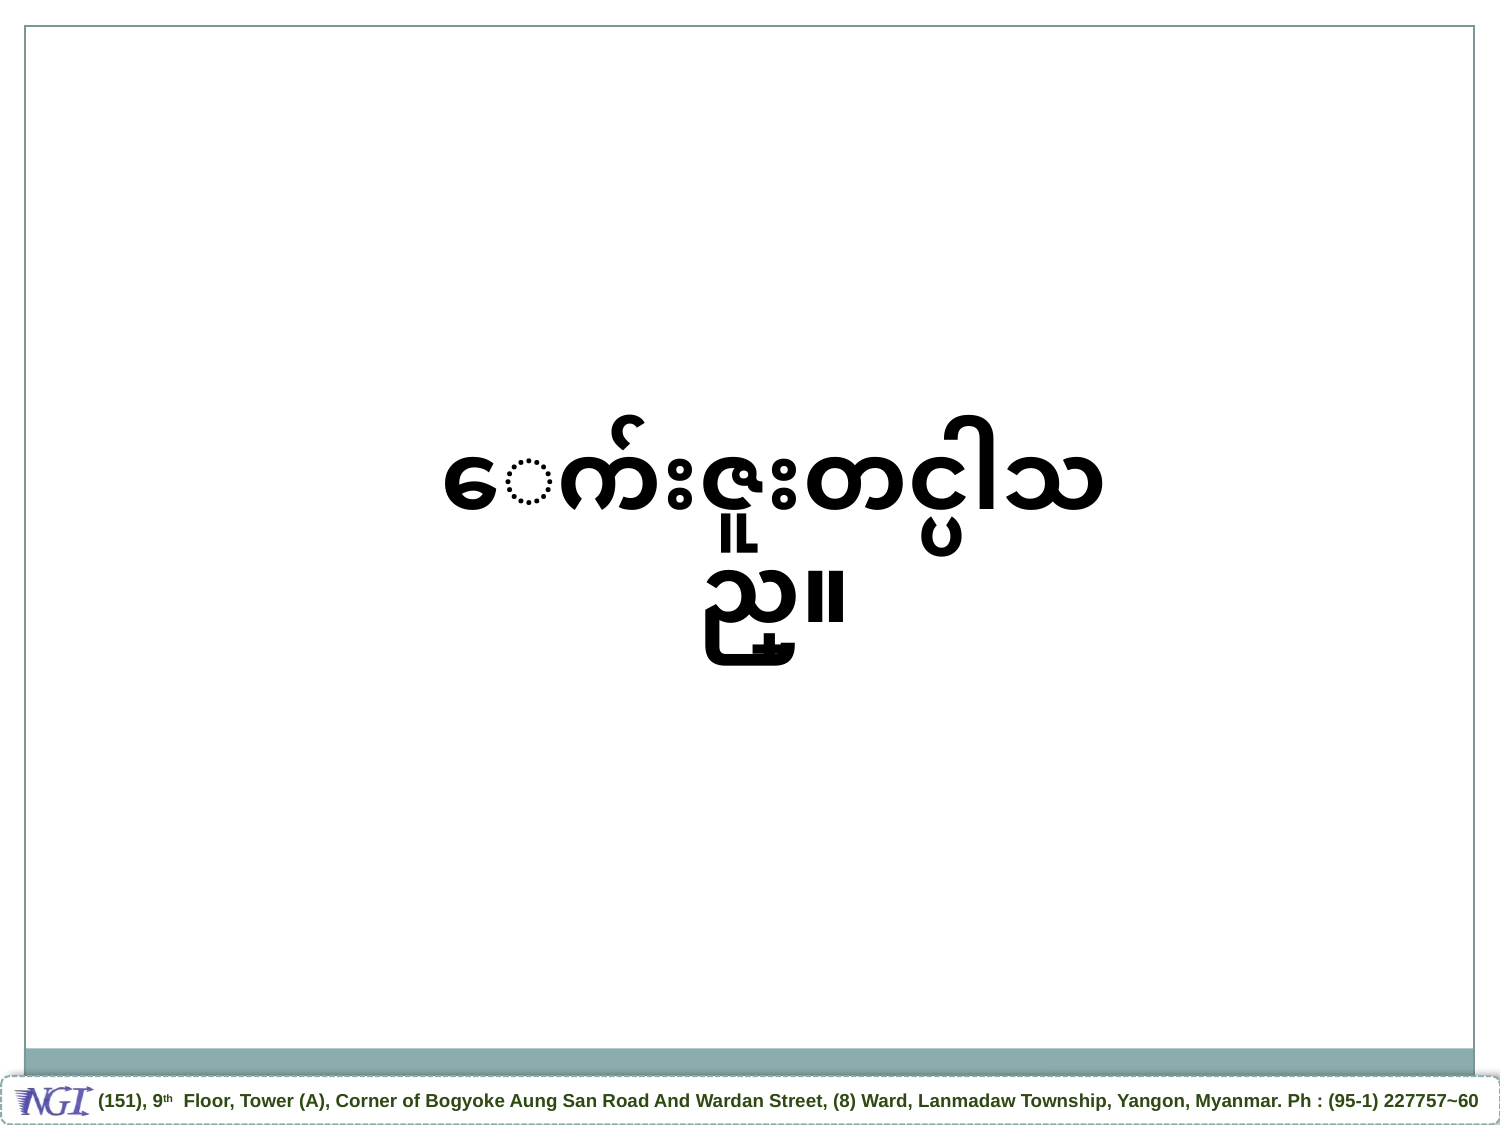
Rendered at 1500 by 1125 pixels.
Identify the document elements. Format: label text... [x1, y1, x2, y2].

picture [9, 1082, 97, 1118]
text_box ေက်းဇူးတင္ပါသည္။ [387, 408, 1163, 649]
text_box No.(151), 9th Floor, Tower (A), Corner of Bogyoke Aung San Road And Wardan Street, (8) Ward, Lanmadaw Township, Yangon, Myanmar. Ph : (95-1) 227757~60 [97, 1081, 1500, 1120]
text_box [0, 1075, 1500, 1125]
text_box [0, 0, 1500, 113]
